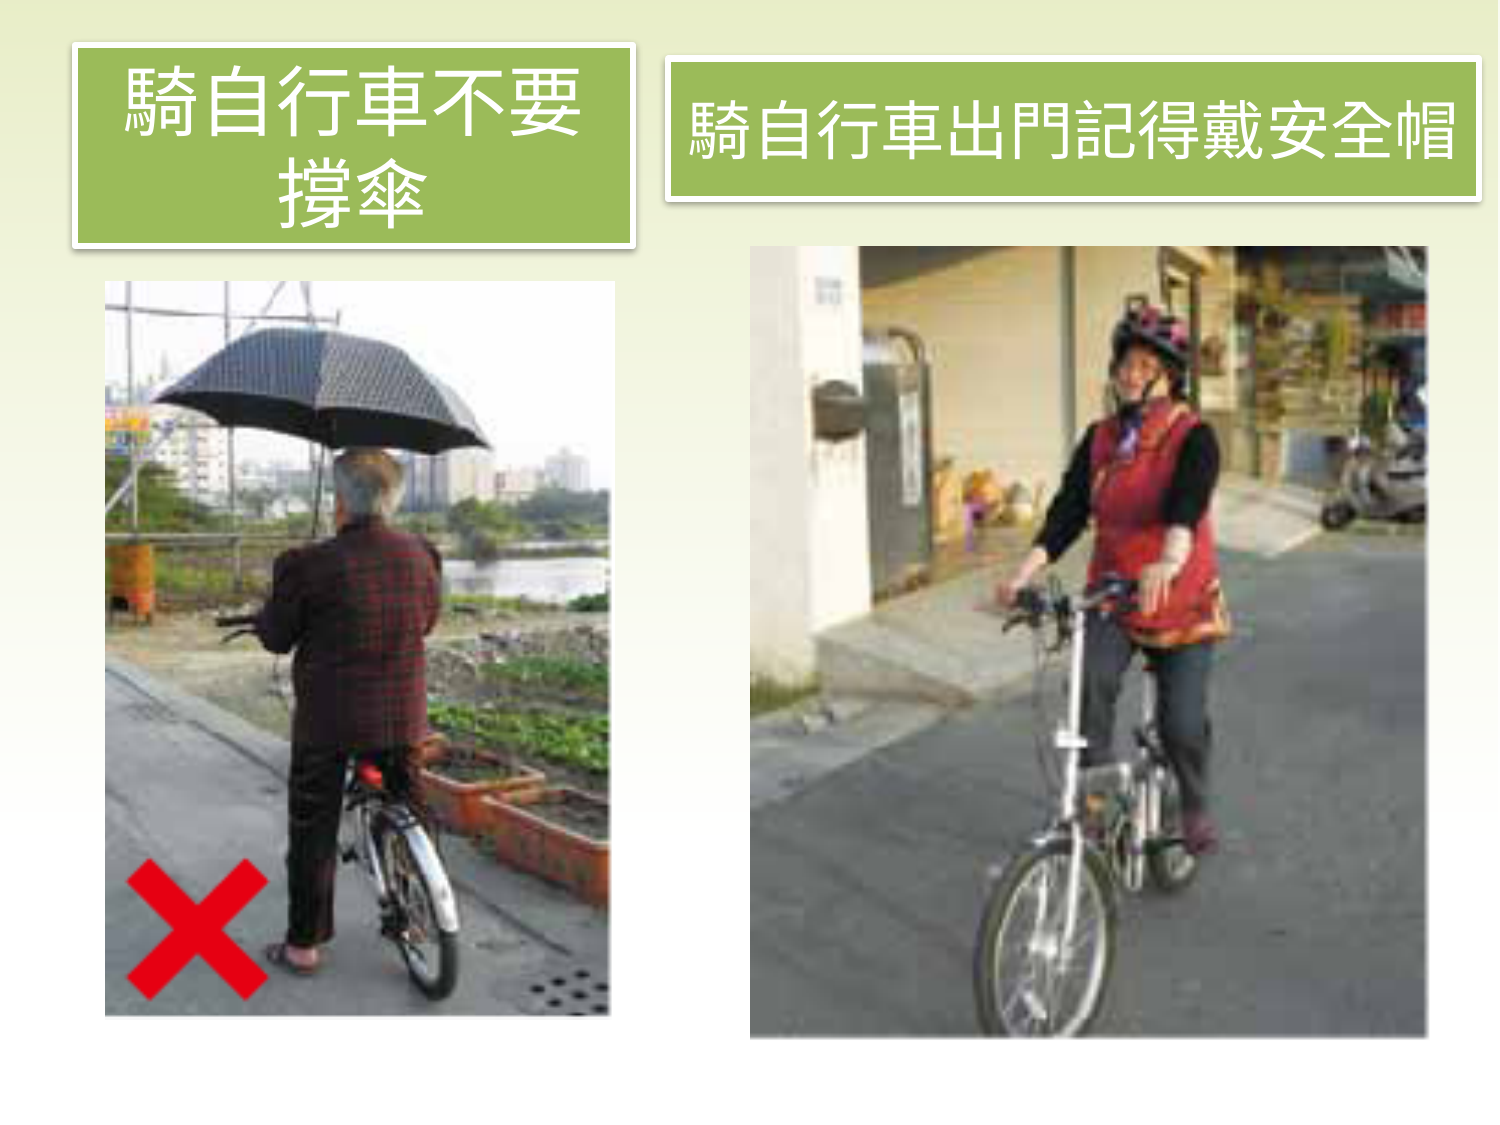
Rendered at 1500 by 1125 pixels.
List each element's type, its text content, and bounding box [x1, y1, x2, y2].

text_box 騎自行車出門記得戴安全帽 [665, 55, 1482, 202]
picture [0, 0, 1500, 1125]
title 騎自行車不要撐傘 [72, 42, 636, 249]
